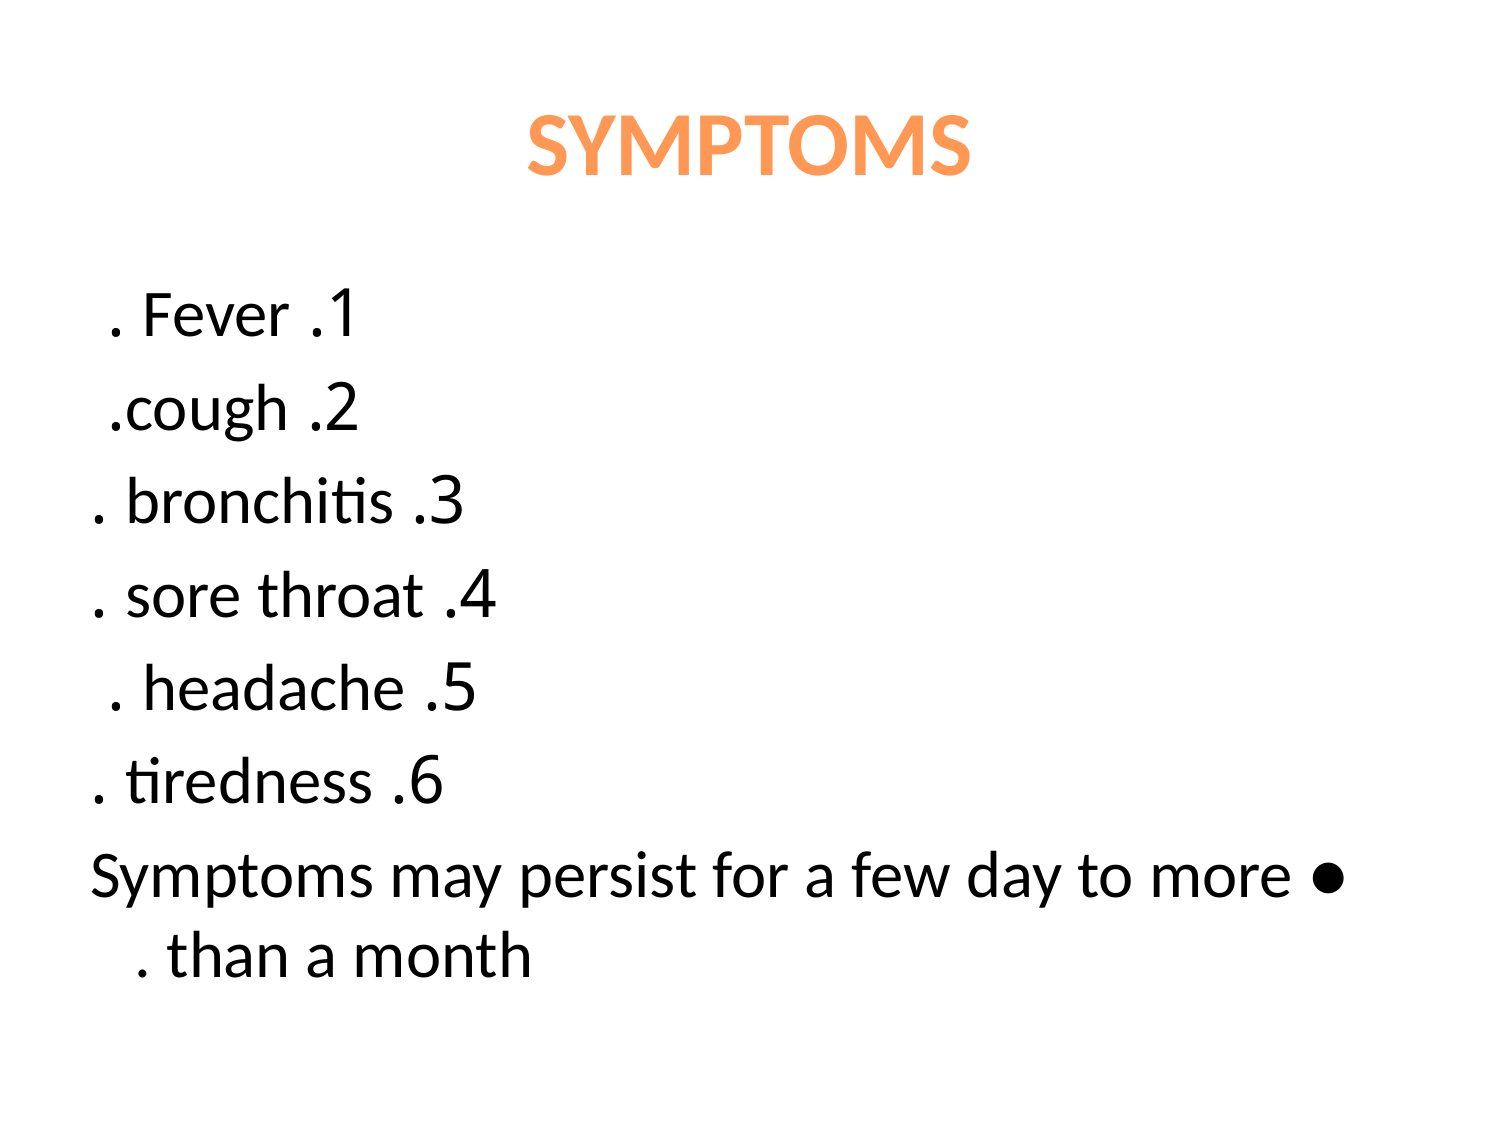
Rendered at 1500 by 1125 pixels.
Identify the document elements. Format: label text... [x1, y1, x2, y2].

title SYMPTOMS [75, 45, 1425, 233]
list 1. Fever . 2. cough. 3. bronchitis . 4. sore throat . 5. headache . 6. tiredness . ● Symptoms may persist for a few day to more than a month . [75, 262, 1425, 1005]
